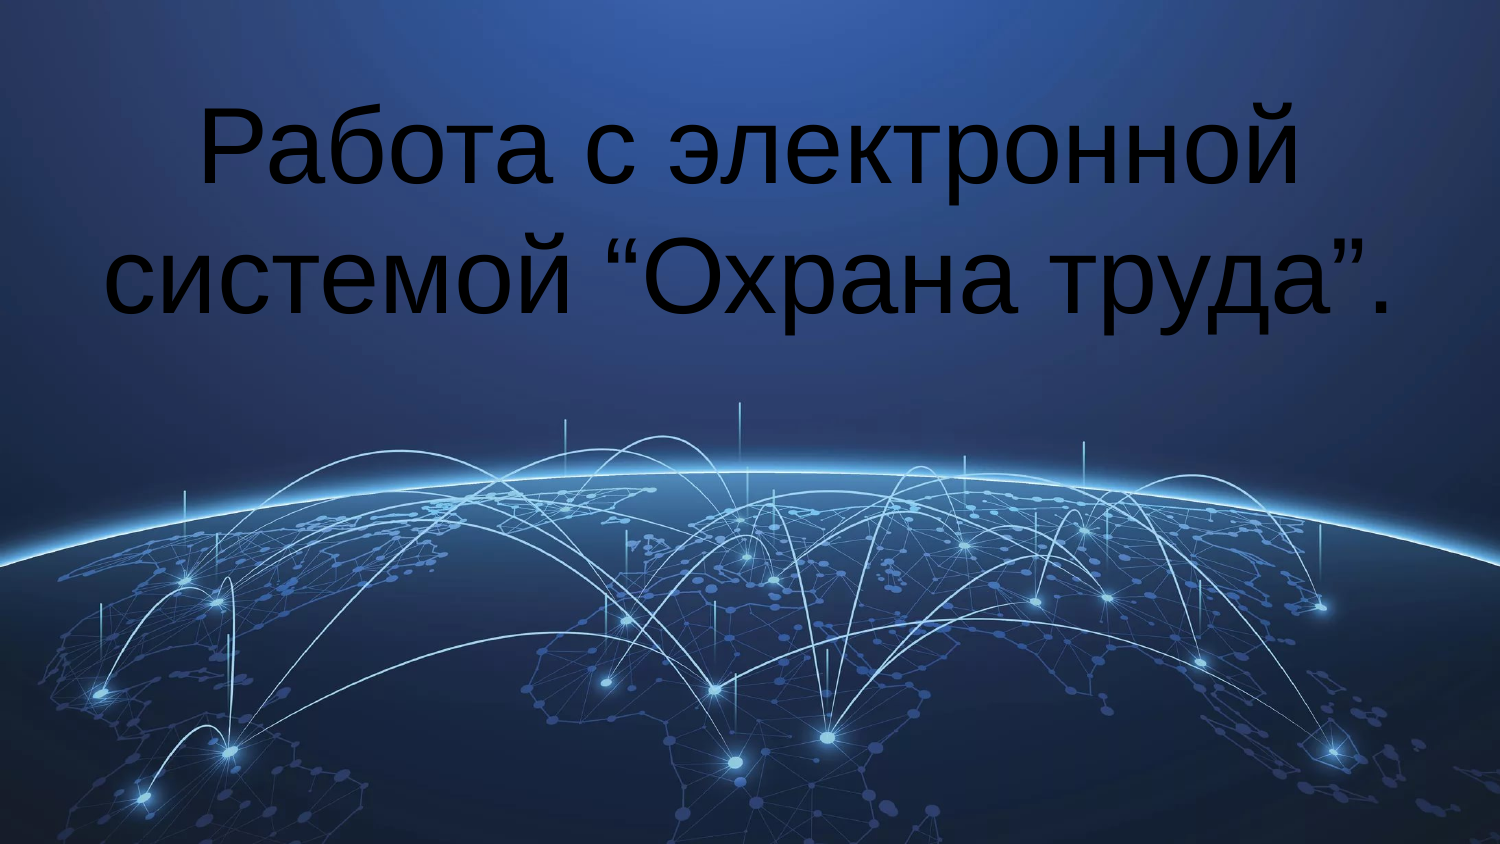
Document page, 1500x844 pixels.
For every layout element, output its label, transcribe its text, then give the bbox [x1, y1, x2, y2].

title Работа с электронной системой “Охрана труда”. [51, 13, 1449, 351]
picture [0, 0, 1500, 844]
